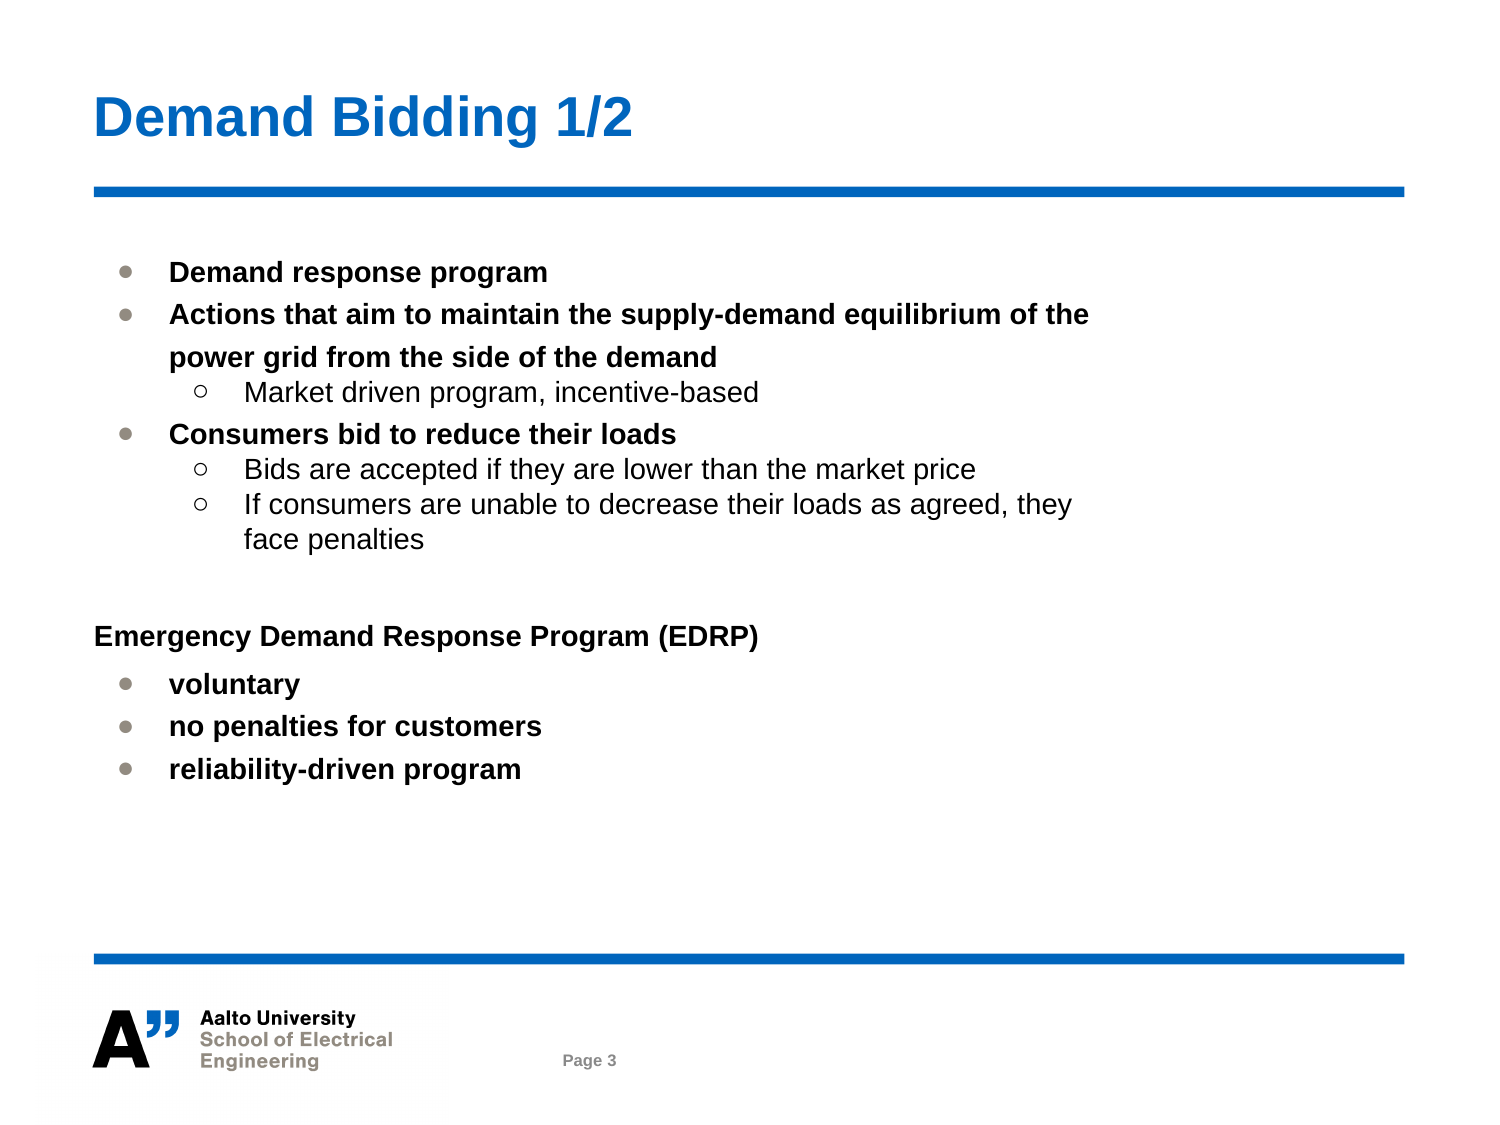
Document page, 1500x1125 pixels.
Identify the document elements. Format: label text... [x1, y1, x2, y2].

picture [35, 953, 449, 1125]
slide_number Page 3 [562, 1050, 816, 1071]
title Demand Bidding 1/2 [93, 80, 1369, 228]
list Demand response program Actions that aim to maintain the supply-demand equilibrium of the power grid from the side of the demand Market driven program, incentive-based Consumers bid to reduce their loads Bids are accepted if they are lower than the market price If consumers are unable to decrease their loads as agreed, they face penalties Emergency Demand Response Program (EDRP) voluntary no penalties for customers reliability-driven program [93, 245, 1125, 925]
